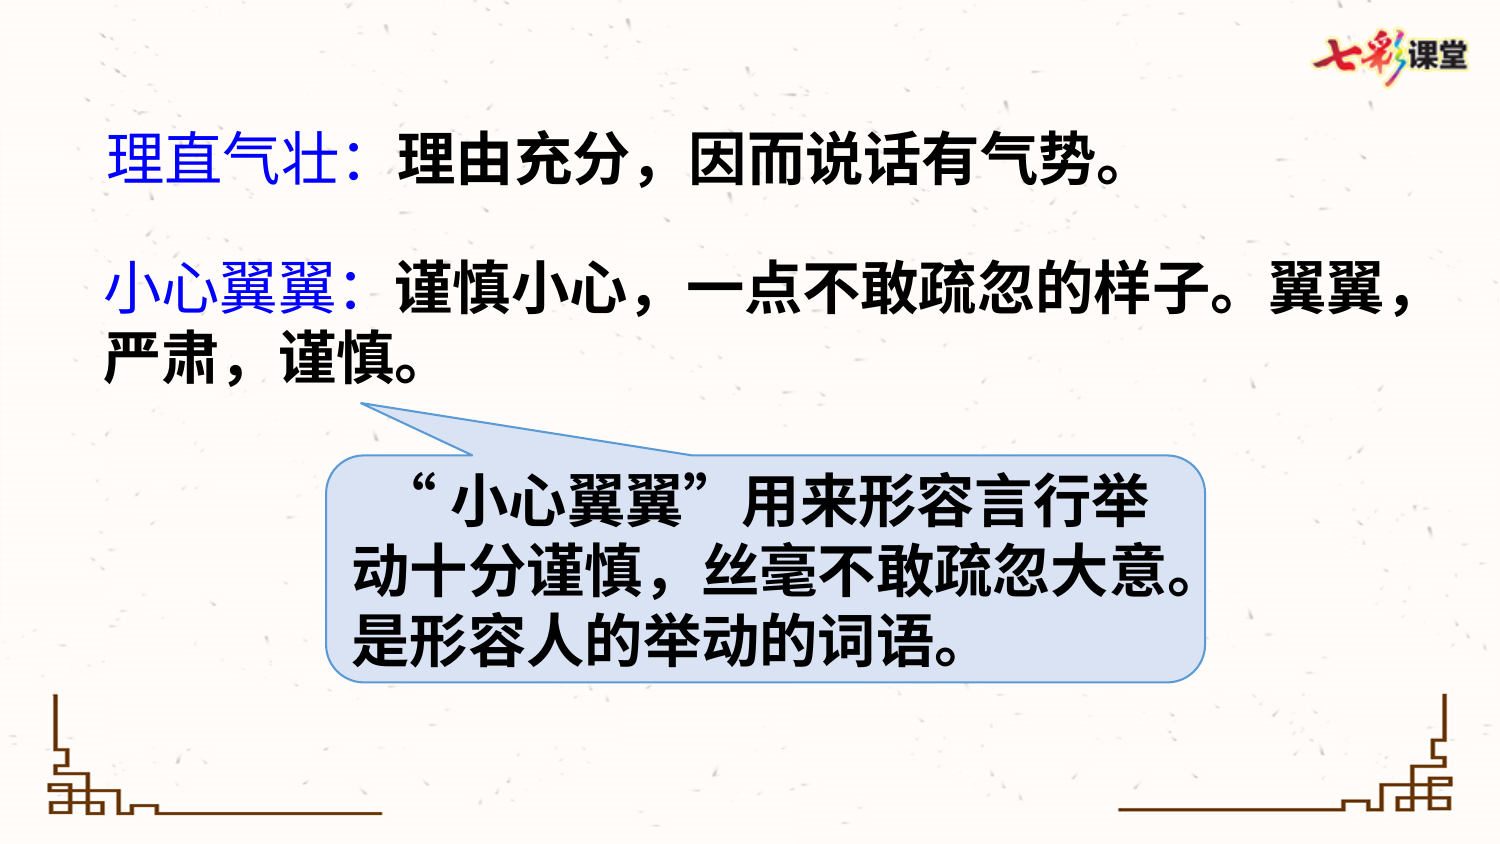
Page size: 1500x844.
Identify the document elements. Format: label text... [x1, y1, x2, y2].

text_box 理直气壮：理由充分，因而说话有气势。 [91, 114, 1170, 200]
picture [0, 0, 1500, 844]
text_box 小心翼翼：谨慎小心，一点不敢疏忽的样子。翼翼，严肃，谨慎。 [88, 243, 1418, 399]
text_box “小心翼翼”用来形容言行举动十分谨慎，丝毫不敢疏忽大意。是形容人的举动的词语。 [325, 401, 1207, 684]
